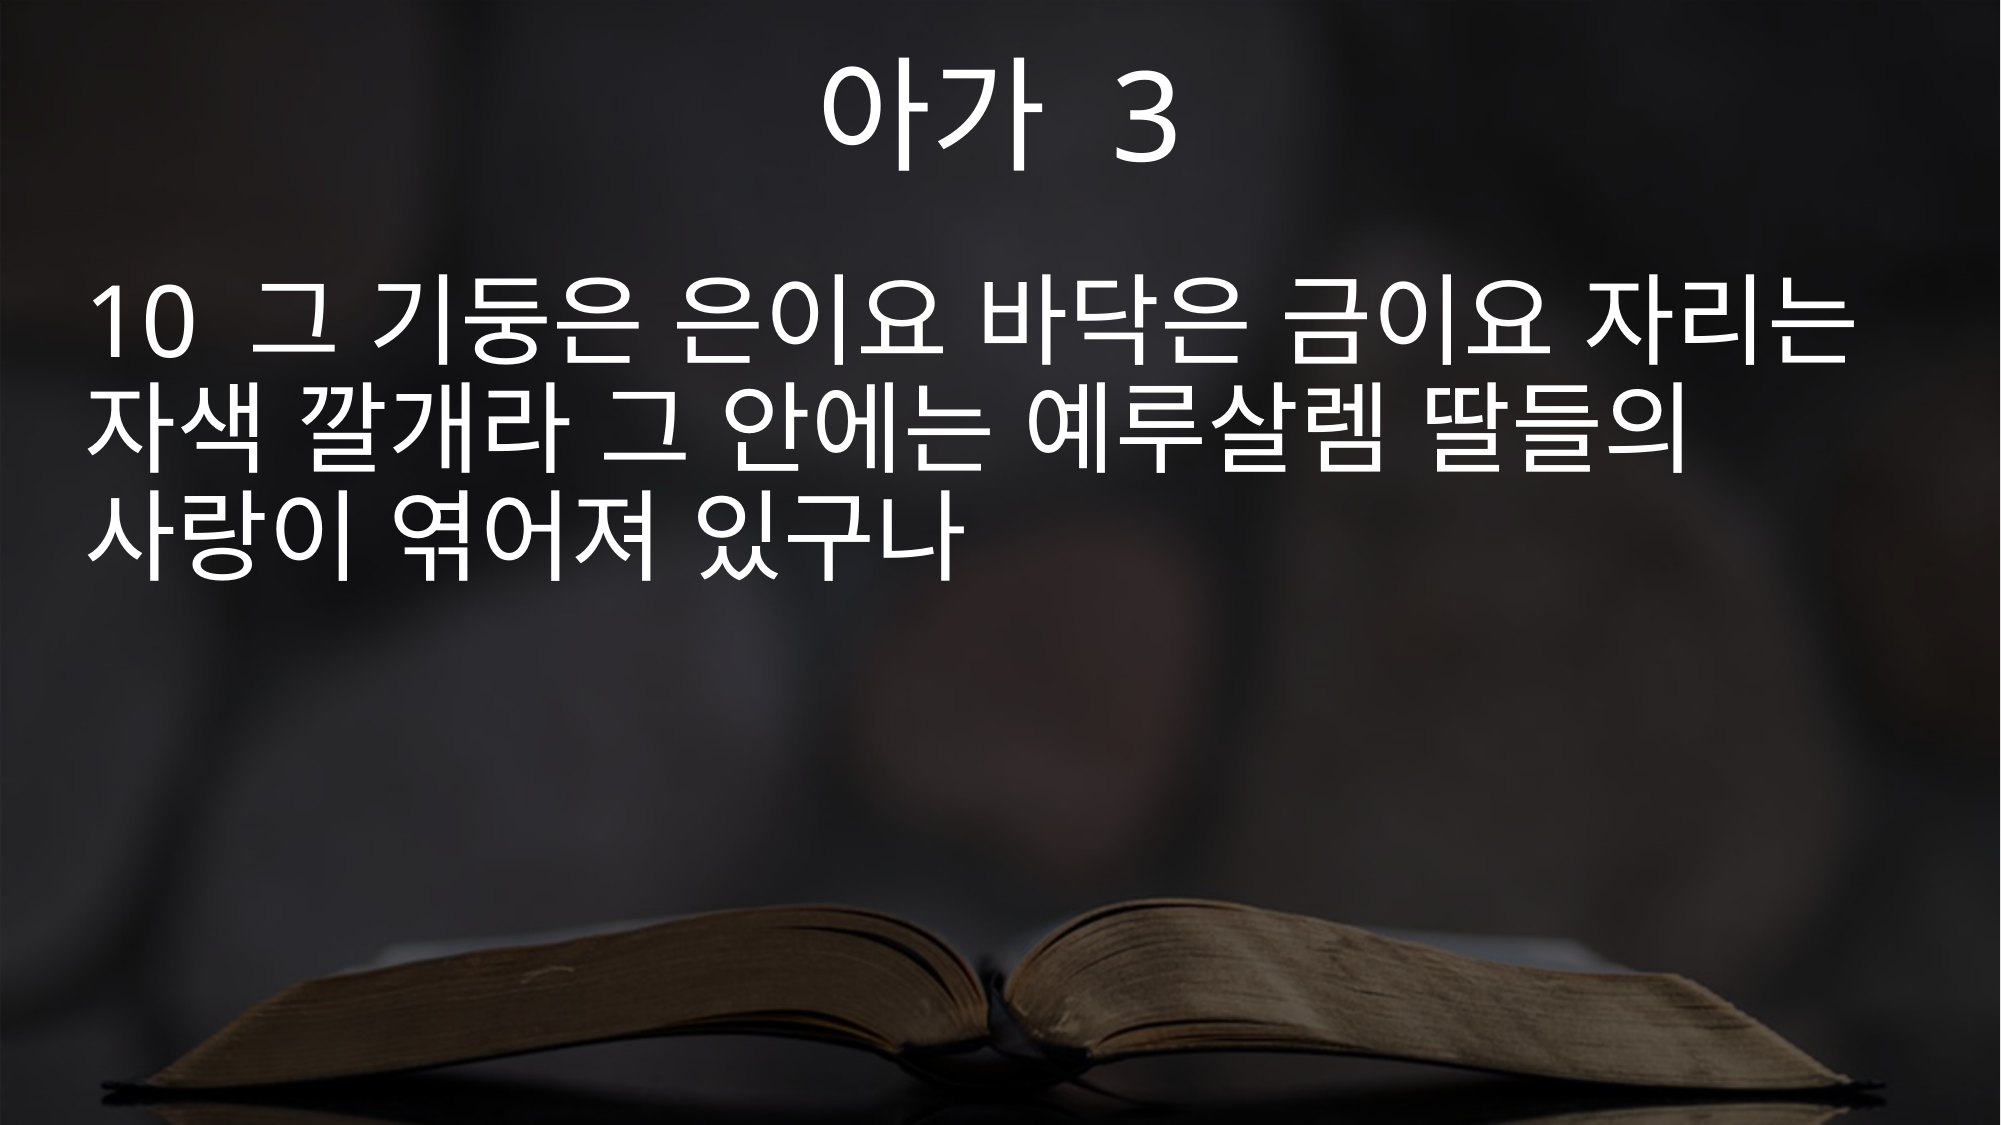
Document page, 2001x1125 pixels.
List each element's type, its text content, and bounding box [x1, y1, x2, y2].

picture [0, 0, 2001, 1125]
footer 아가 3 [0, 32, 2000, 192]
list 10 그 기둥은 은이요 바닥은 금이요 자리는 자색 깔개라 그 안에는 예루살렘 딸들의 사랑이 엮어져 있구나 [69, 263, 1953, 423]
